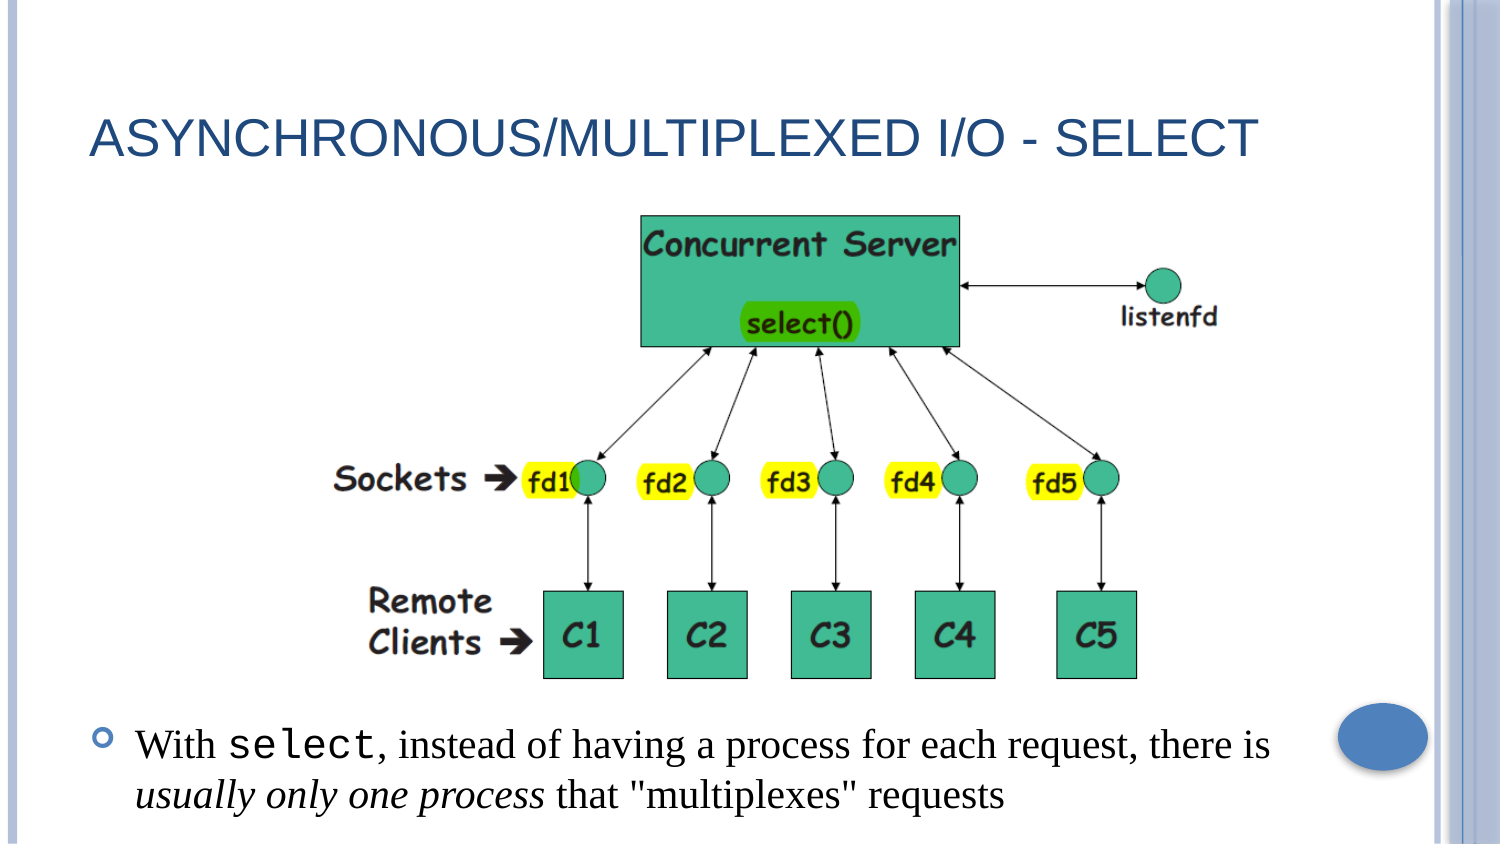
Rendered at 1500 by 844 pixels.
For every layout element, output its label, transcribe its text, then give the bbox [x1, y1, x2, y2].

title Asynchronous/Multiplexed I/O - Select [75, 33, 1300, 175]
list With select, instead of having a process for each request, there is usually only one process that "multiplexes" requests [75, 709, 1300, 835]
picture [323, 200, 1229, 691]
